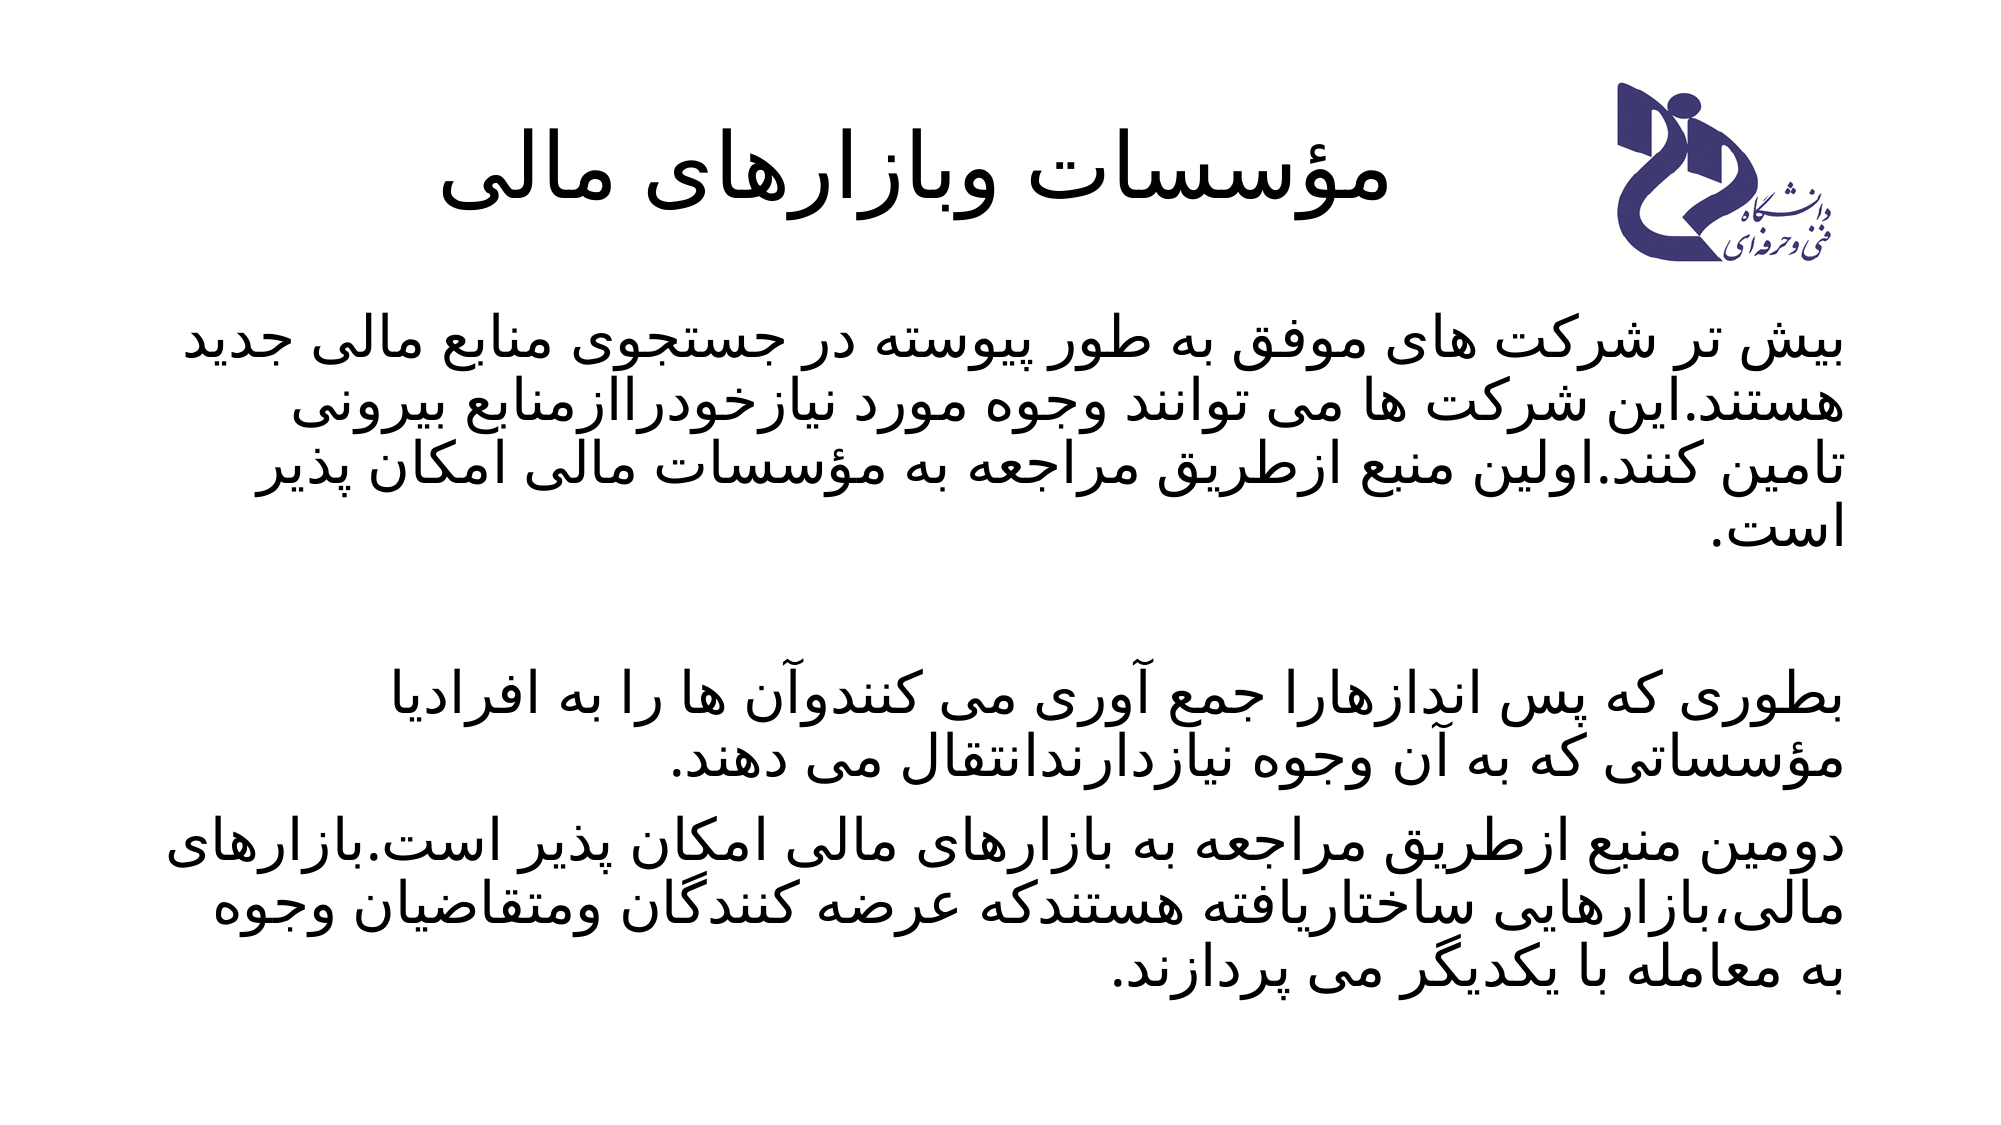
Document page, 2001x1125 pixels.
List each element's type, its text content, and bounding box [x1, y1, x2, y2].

picture [1581, 69, 1863, 278]
title مؤسسات وبازارهای مالی [137, 59, 1863, 278]
list بیش تر شرکت های موفق به طور پیوسته در جستجوی منابع مالی جدید هستند.این شرکت ها می توانند وجوه مورد نیازخودراازمنابع بیرونی تامین کنند.اولین منبع ازطریق مراجعه به مؤسسات مالی امکان پذیر است. بطوری که پس اندازهارا جمع آوری می کنندوآن ها را به افرادیا مؤسساتی که به آن وجوه نیازدارندانتقال می دهند. دومین منبع ازطریق مراجعه به بازارهای مالی امکان پذیر است.بازارهای مالی،بازارهایی ساختاریافته هستندکه عرضه کنندگان ومتقاضیان وجوه به معامله با یکدیگر می پردازند. [137, 299, 1863, 1014]
